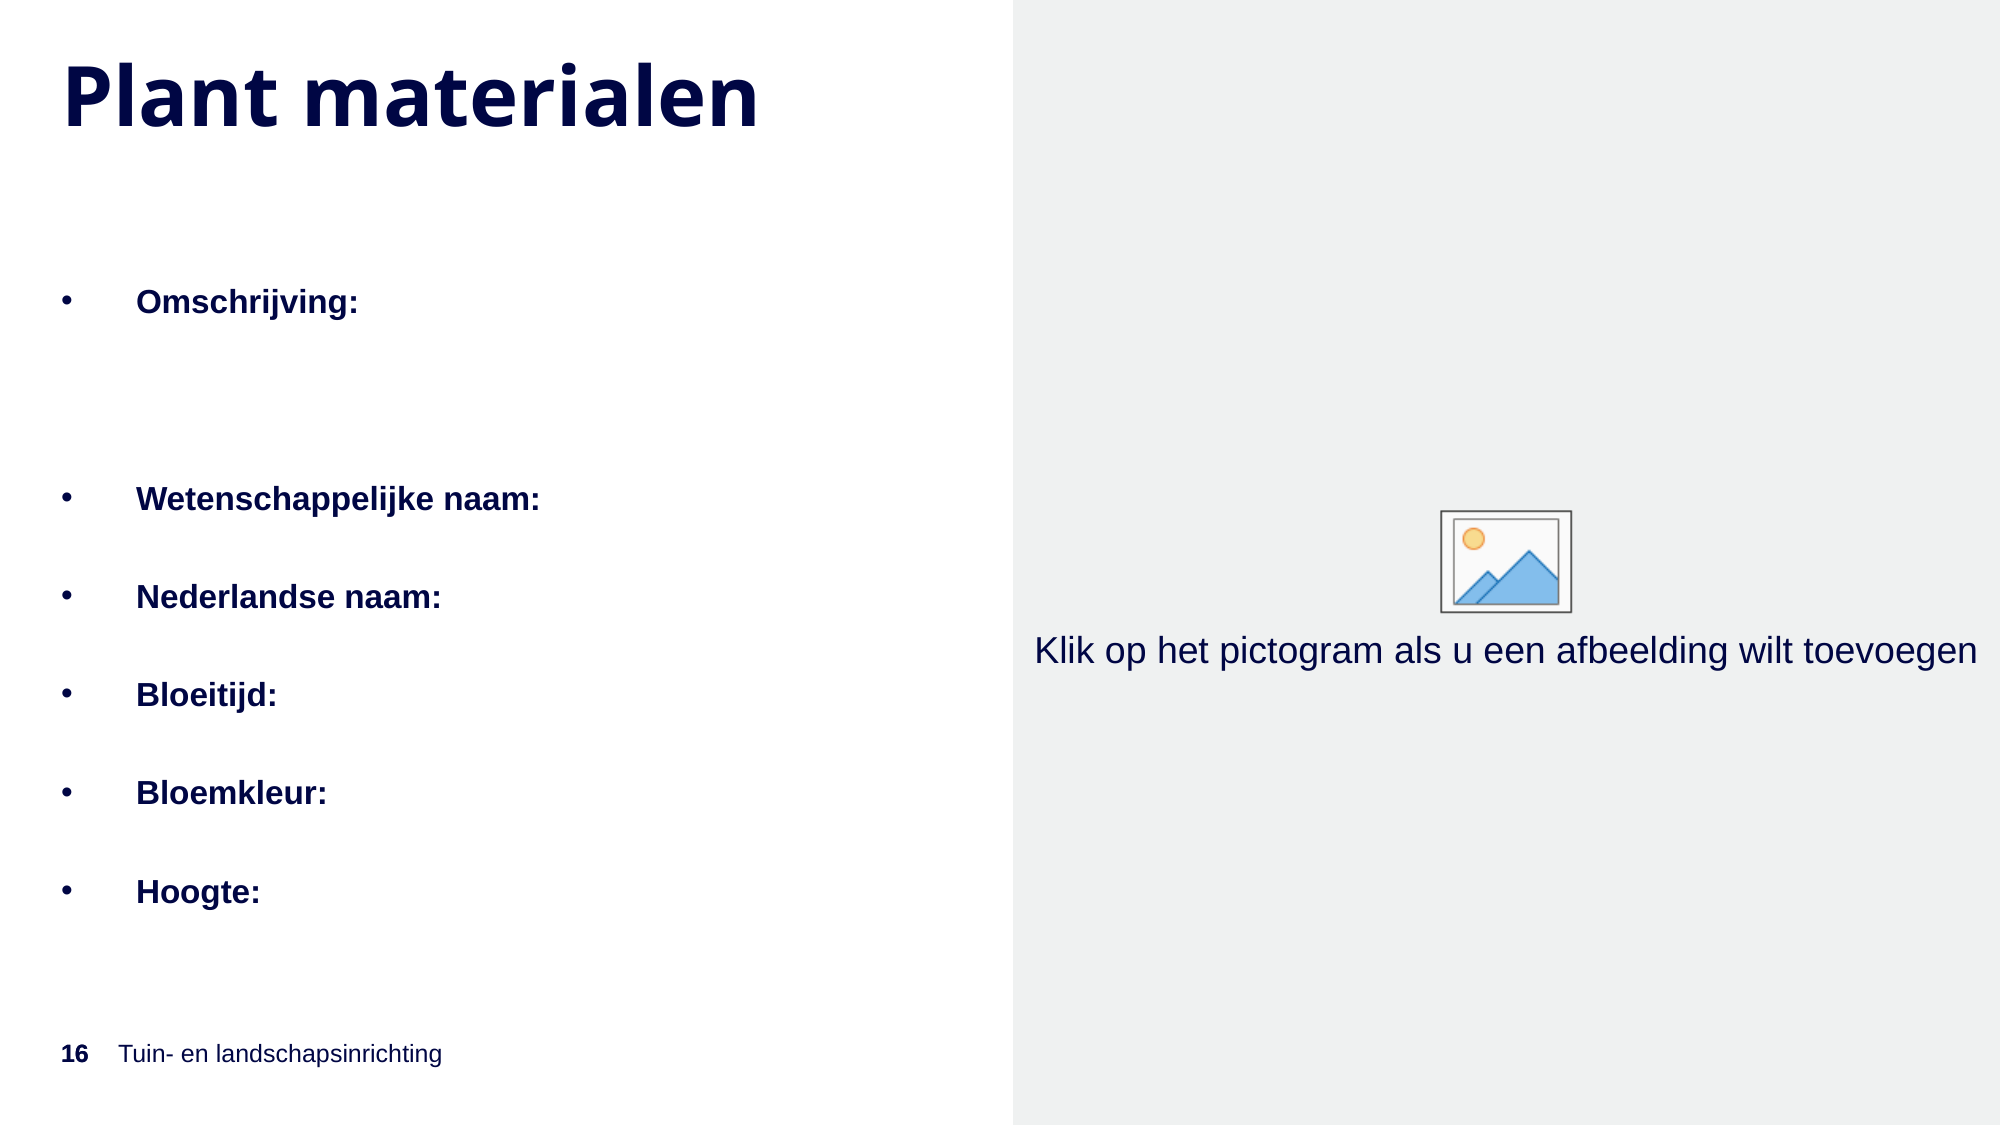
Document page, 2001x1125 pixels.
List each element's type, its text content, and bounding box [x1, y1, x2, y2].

footer Tuin- en landschapsinrichting [118, 1037, 987, 1073]
title Plant materialen [60, 48, 987, 239]
list Omschrijving: Wetenschappelijke naam: Nederlandse naam: Bloeitijd: Bloemkleur: Hoogte: [60, 280, 987, 1006]
picture [1012, 0, 2000, 1125]
slide_number 16 [60, 1037, 113, 1073]
